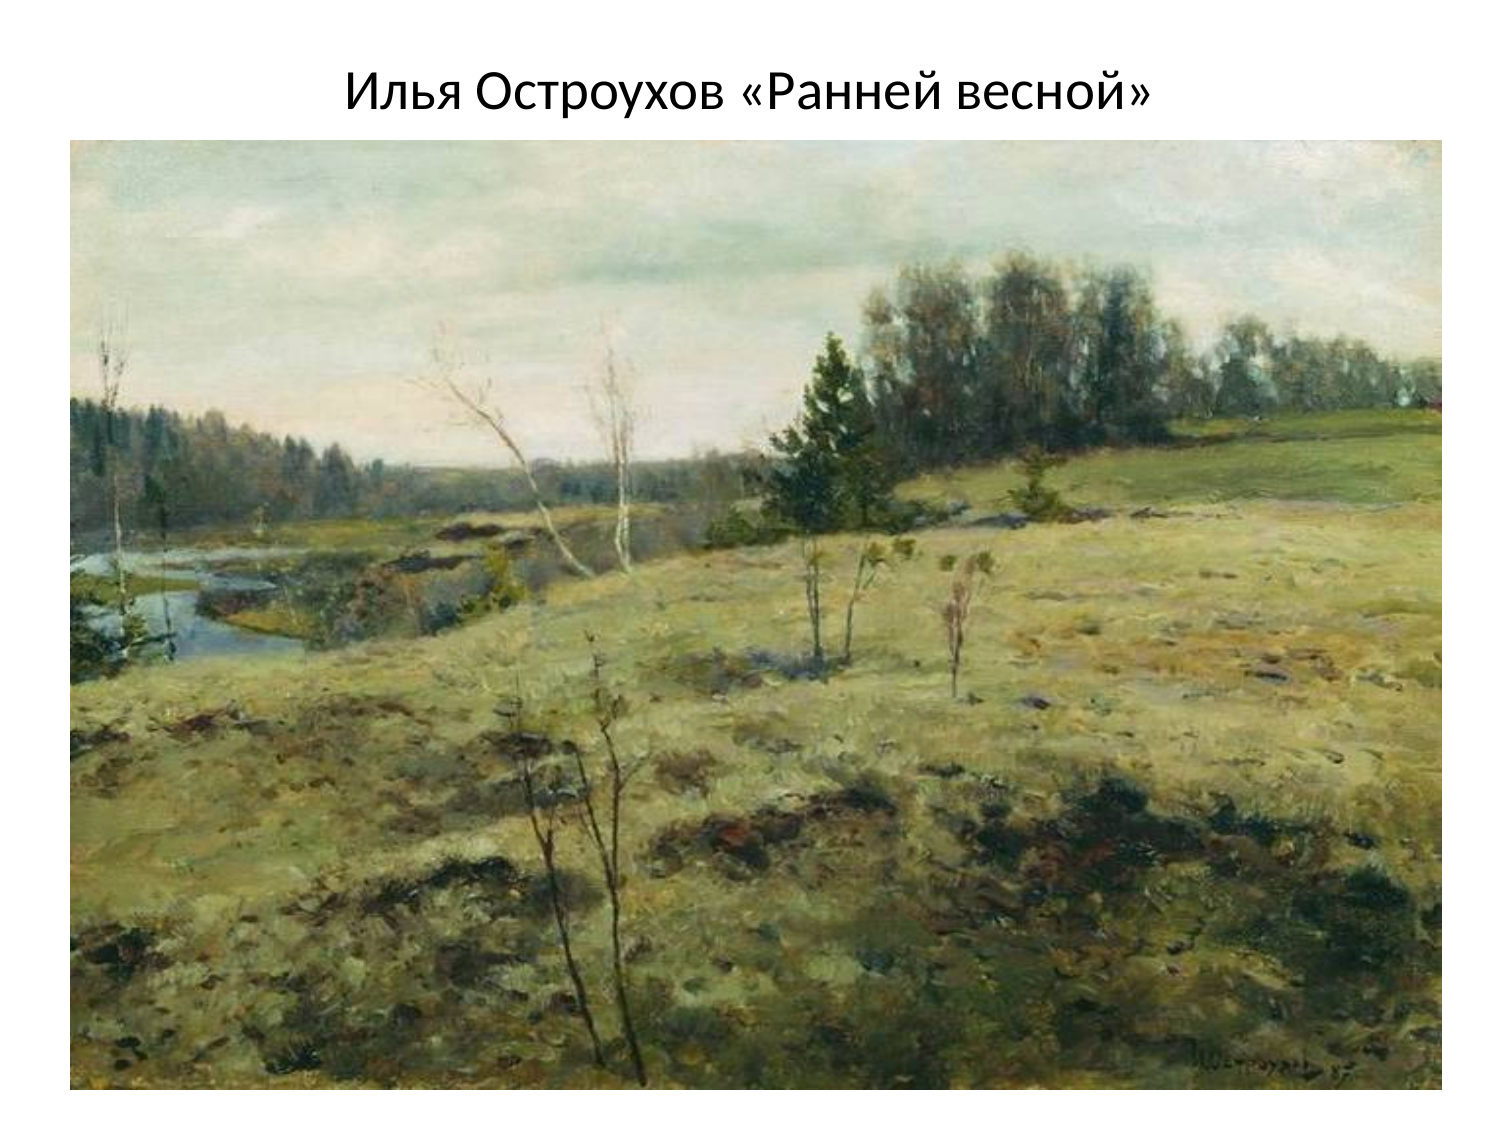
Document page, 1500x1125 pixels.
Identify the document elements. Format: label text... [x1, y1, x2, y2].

title Илья Остроухов «Ранней весной» [75, 45, 1425, 129]
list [70, 140, 1442, 1091]
